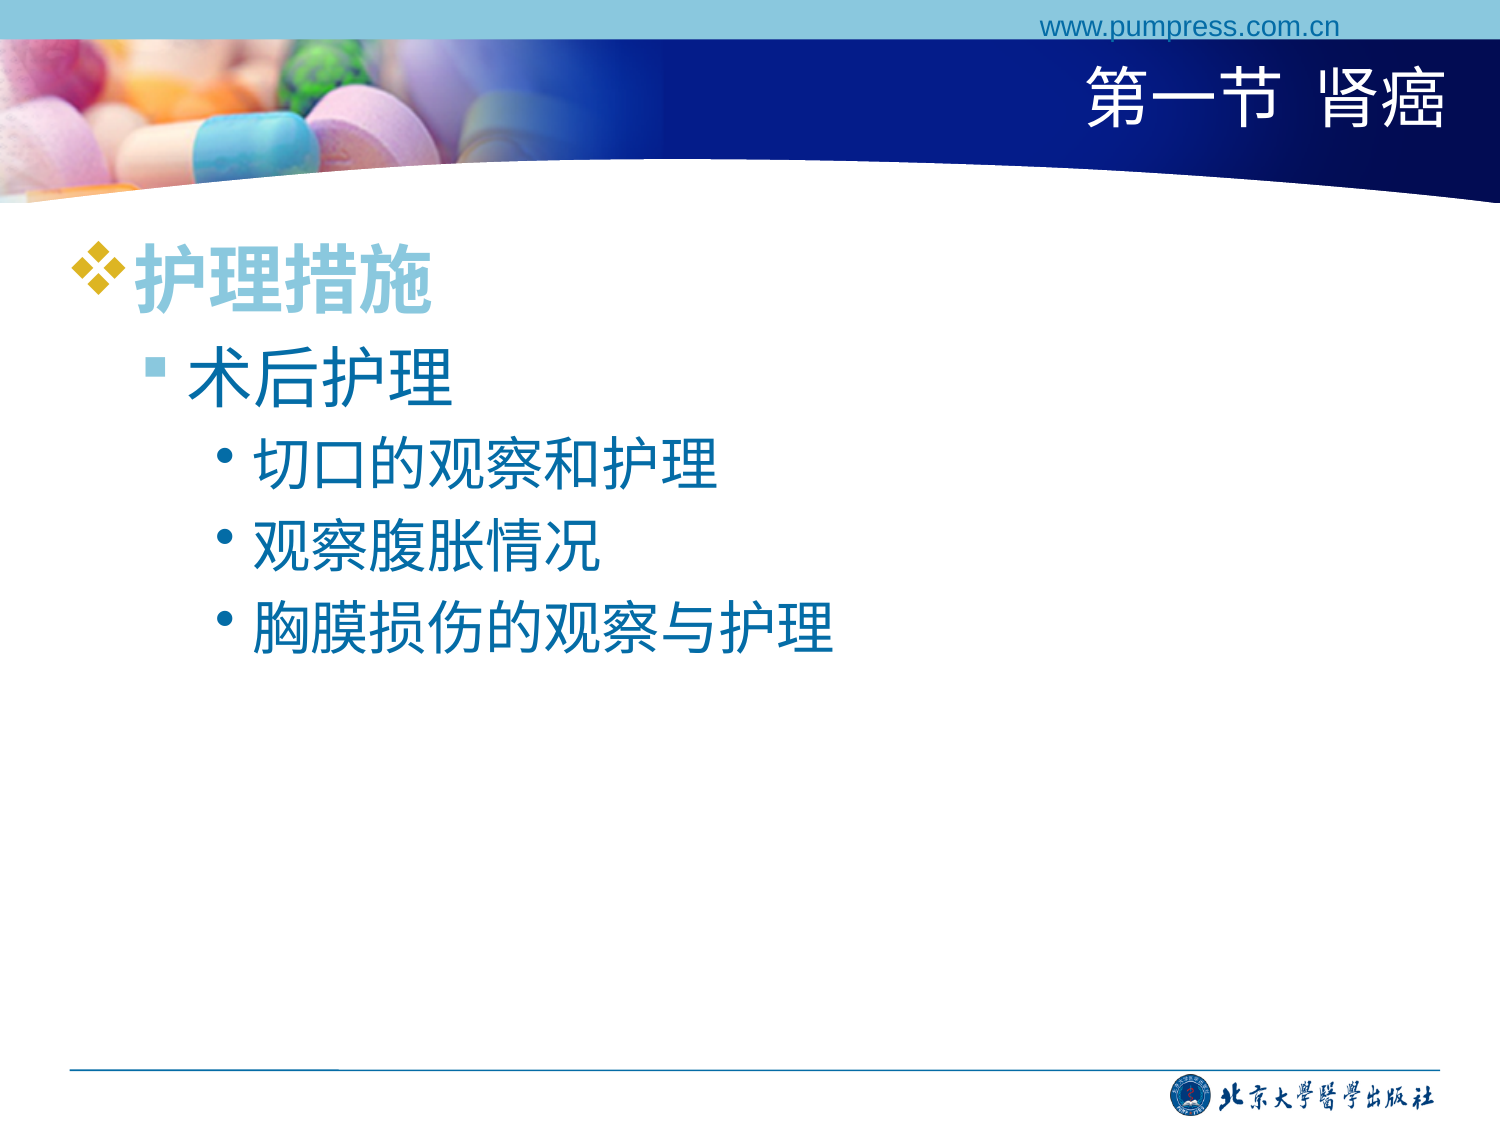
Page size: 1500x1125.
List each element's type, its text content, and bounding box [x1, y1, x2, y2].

title 第一节 肾癌 [137, 49, 1463, 143]
picture [0, 40, 1500, 203]
picture [1170, 1074, 1436, 1118]
slide_number www.pumpress.com.cn [1025, 0, 1463, 38]
list 护理措施 术后护理 切口的观察和护理 观察腹胀情况 胸膜损伤的观察与护理 [49, 224, 1463, 1026]
